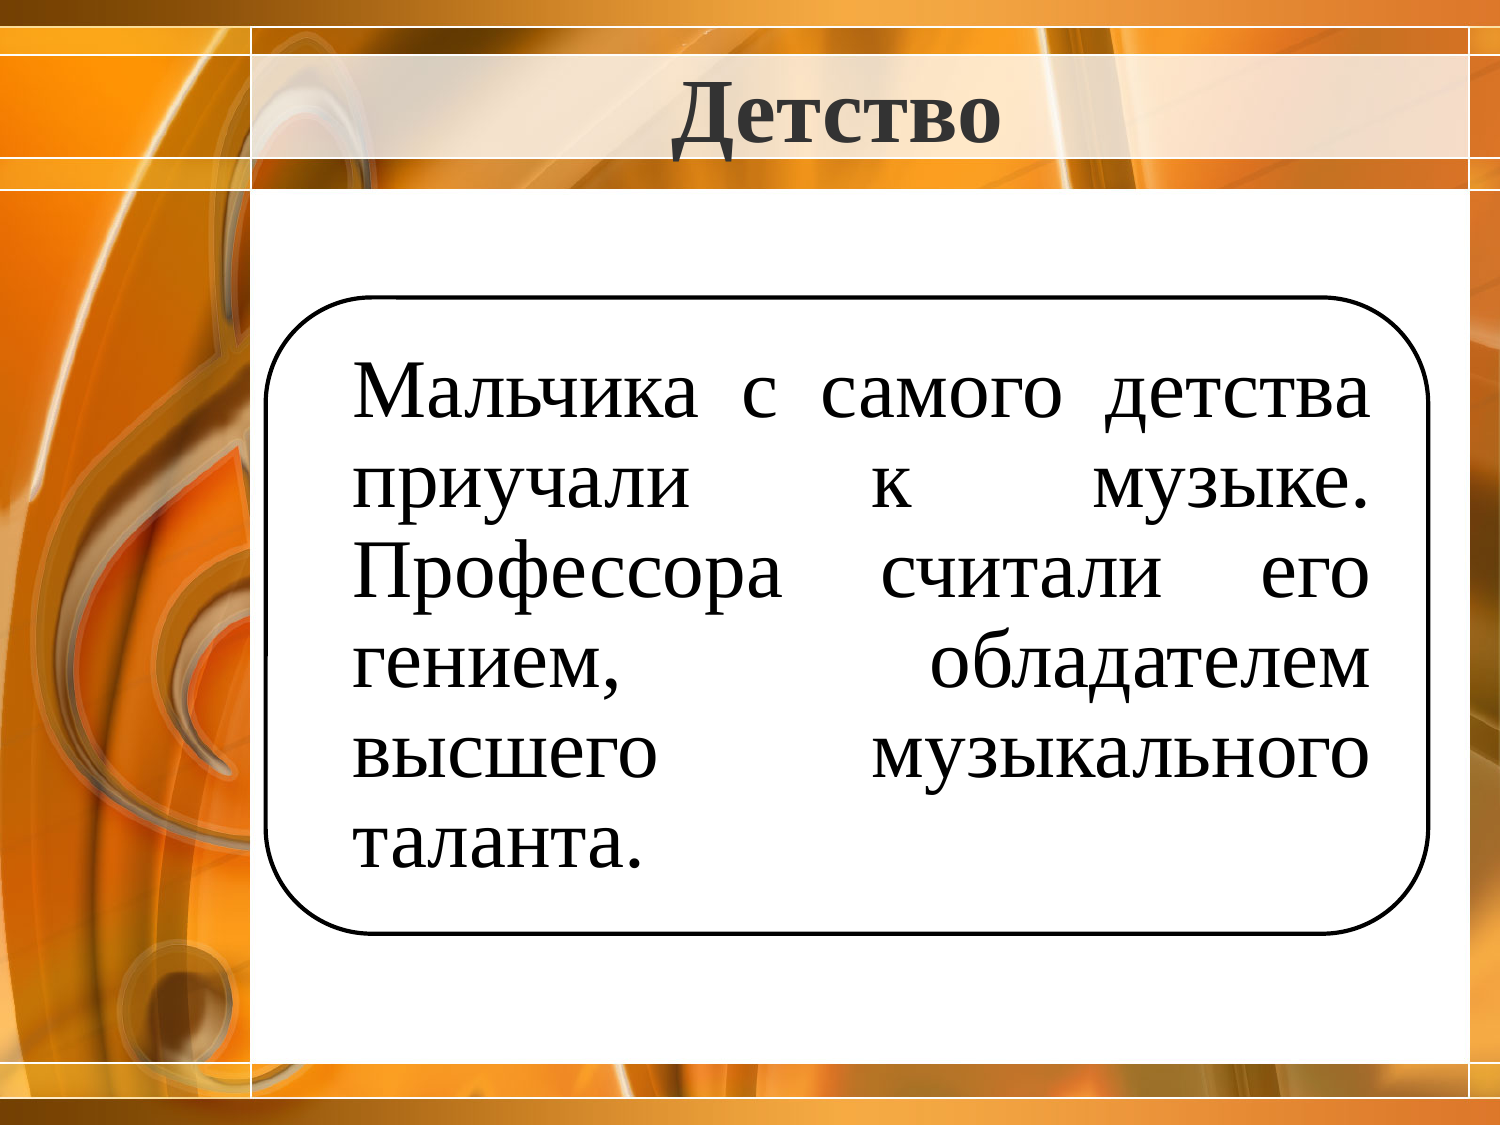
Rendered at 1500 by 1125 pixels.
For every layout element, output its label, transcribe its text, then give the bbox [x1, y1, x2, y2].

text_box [265, 195, 1429, 1036]
title Детство [249, 37, 1425, 175]
picture [0, 0, 1500, 1125]
